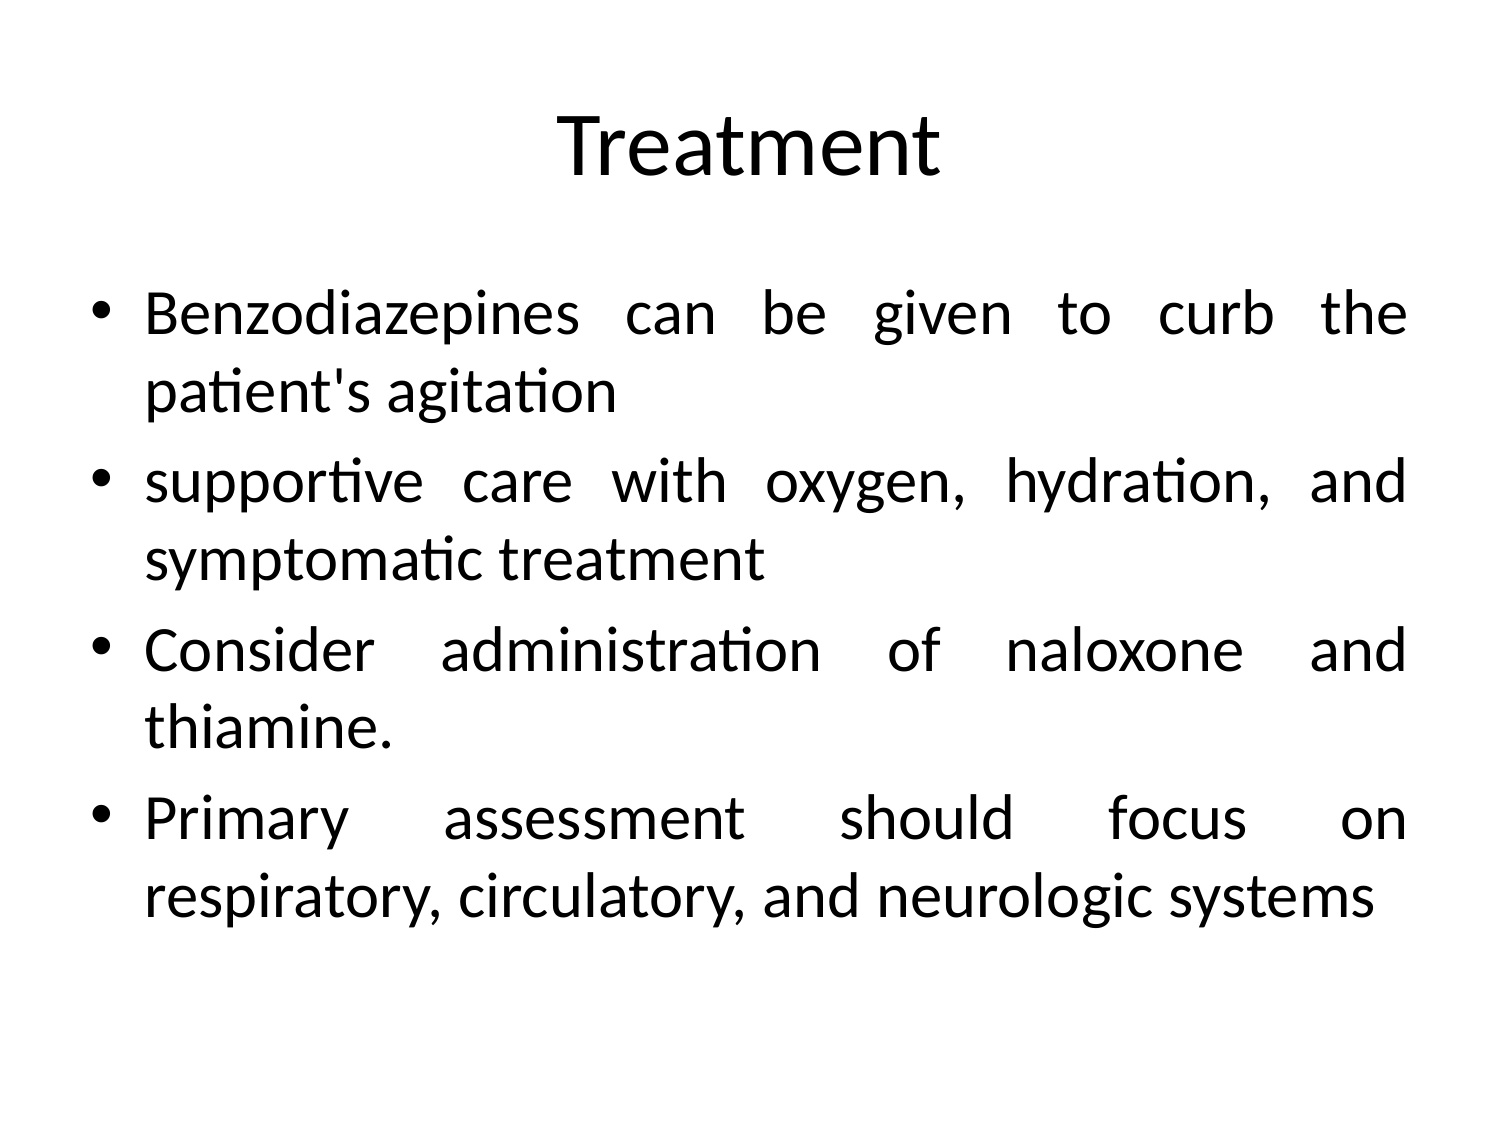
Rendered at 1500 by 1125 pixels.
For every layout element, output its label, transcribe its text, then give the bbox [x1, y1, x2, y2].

list Benzodiazepines can be given to curb the patient's agitation supportive care with oxygen, hydration, and symptomatic treatment Consider administration of naloxone and thiamine. Primary assessment should focus on respiratory, circulatory, and neurologic systems [75, 262, 1425, 1005]
title Treatment [75, 45, 1425, 233]
